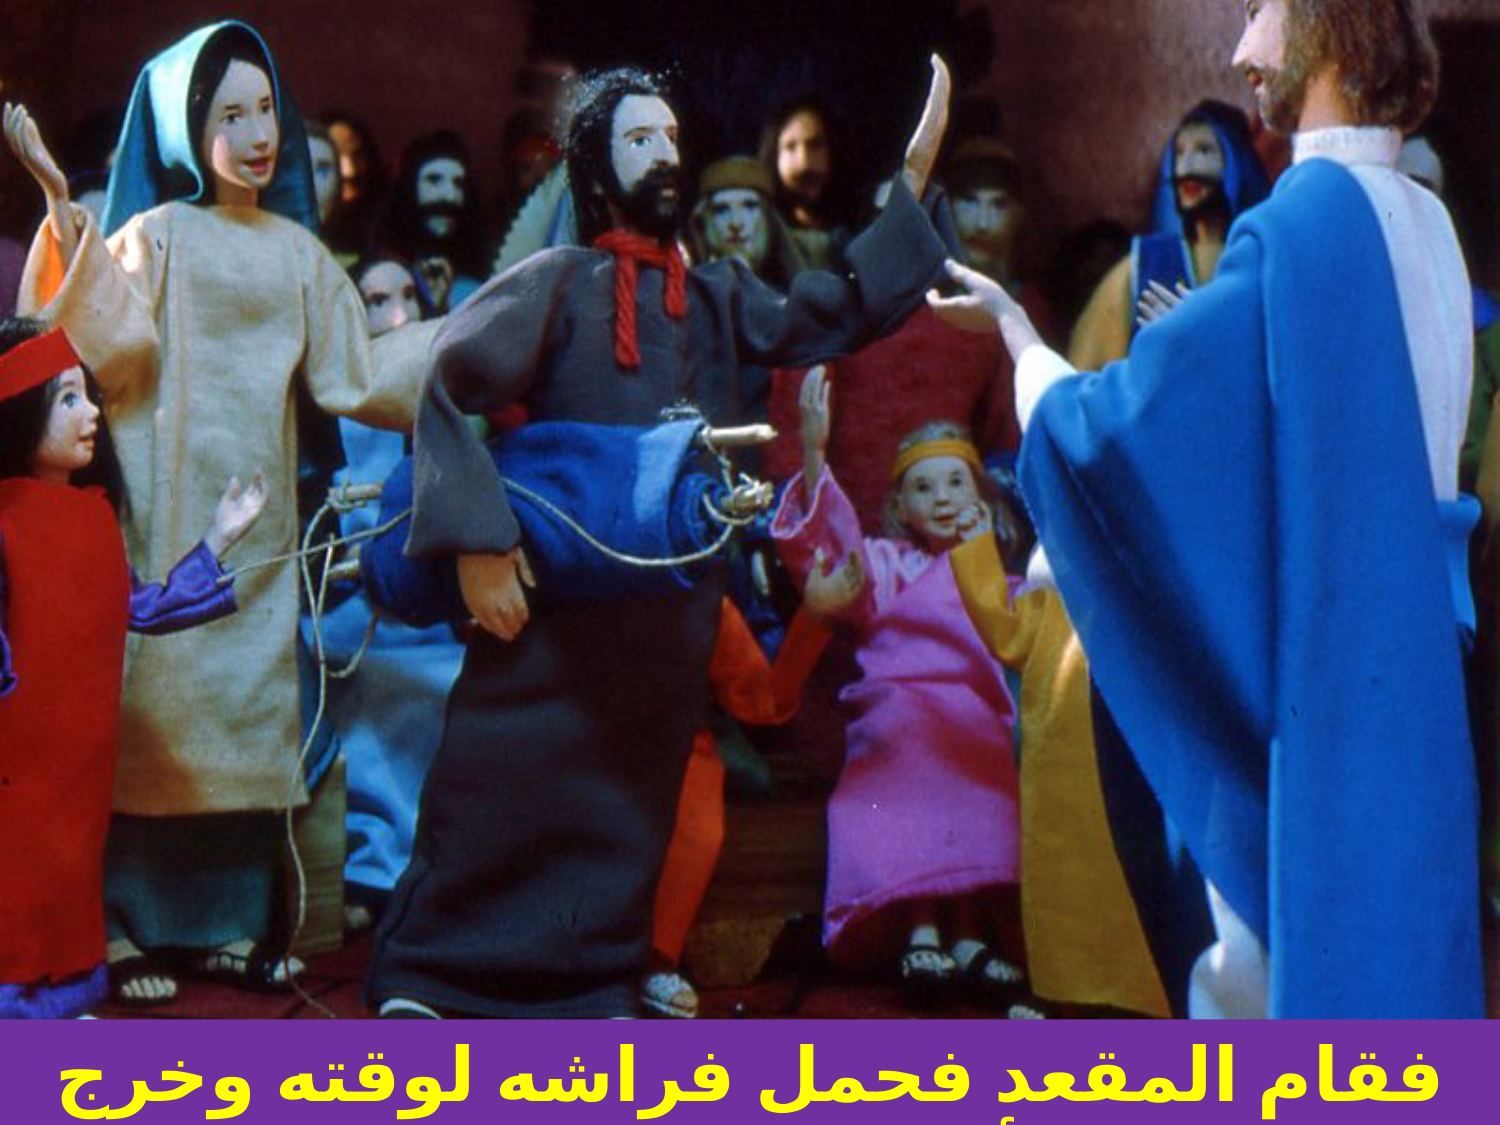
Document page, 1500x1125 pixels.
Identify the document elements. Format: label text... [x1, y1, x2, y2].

picture [0, 0, 1500, 1020]
text_box فقام المقعد فحمل فراشه لوقته وخرج بمرأى من جميع الناس [0, 1026, 1500, 1125]
